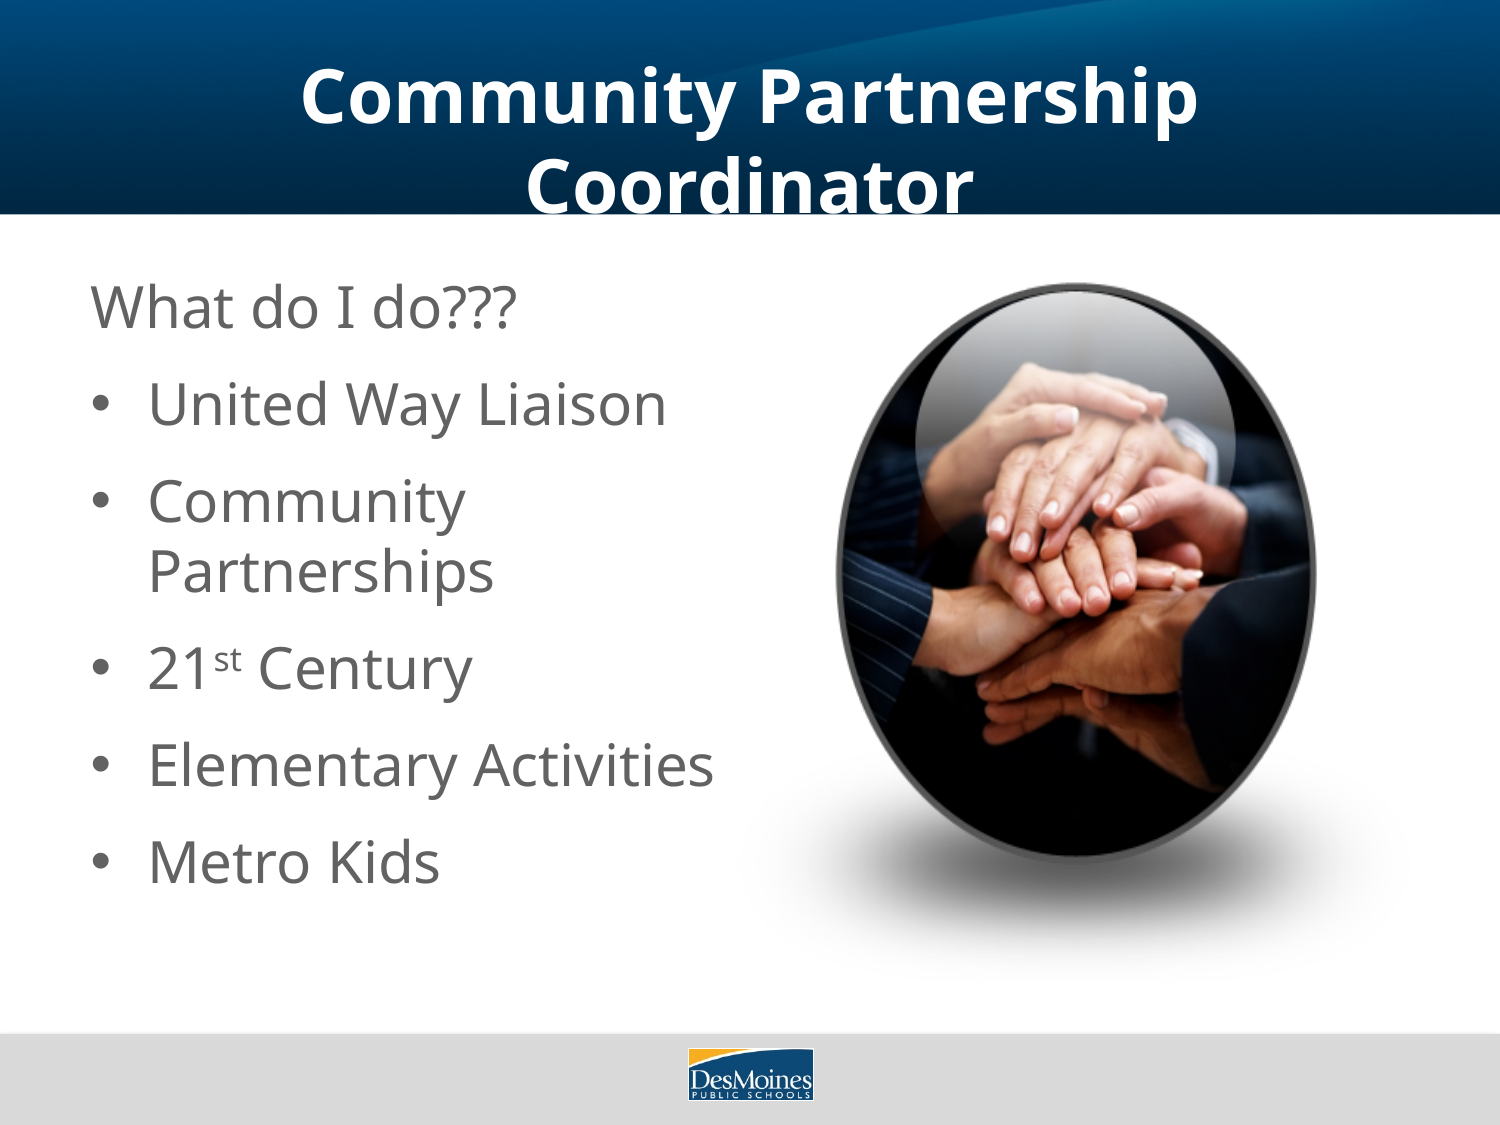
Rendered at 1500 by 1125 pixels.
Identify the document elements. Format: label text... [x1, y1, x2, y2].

list What do I do??? United Way Liaison Community Partnerships 21st Century Elementary Activities Metro Kids [75, 262, 738, 1005]
picture [689, 1049, 813, 1100]
text_box [0, 237, 539, 619]
picture [0, 0, 1500, 1033]
title Community Partnership Coordinator [75, 45, 1425, 233]
